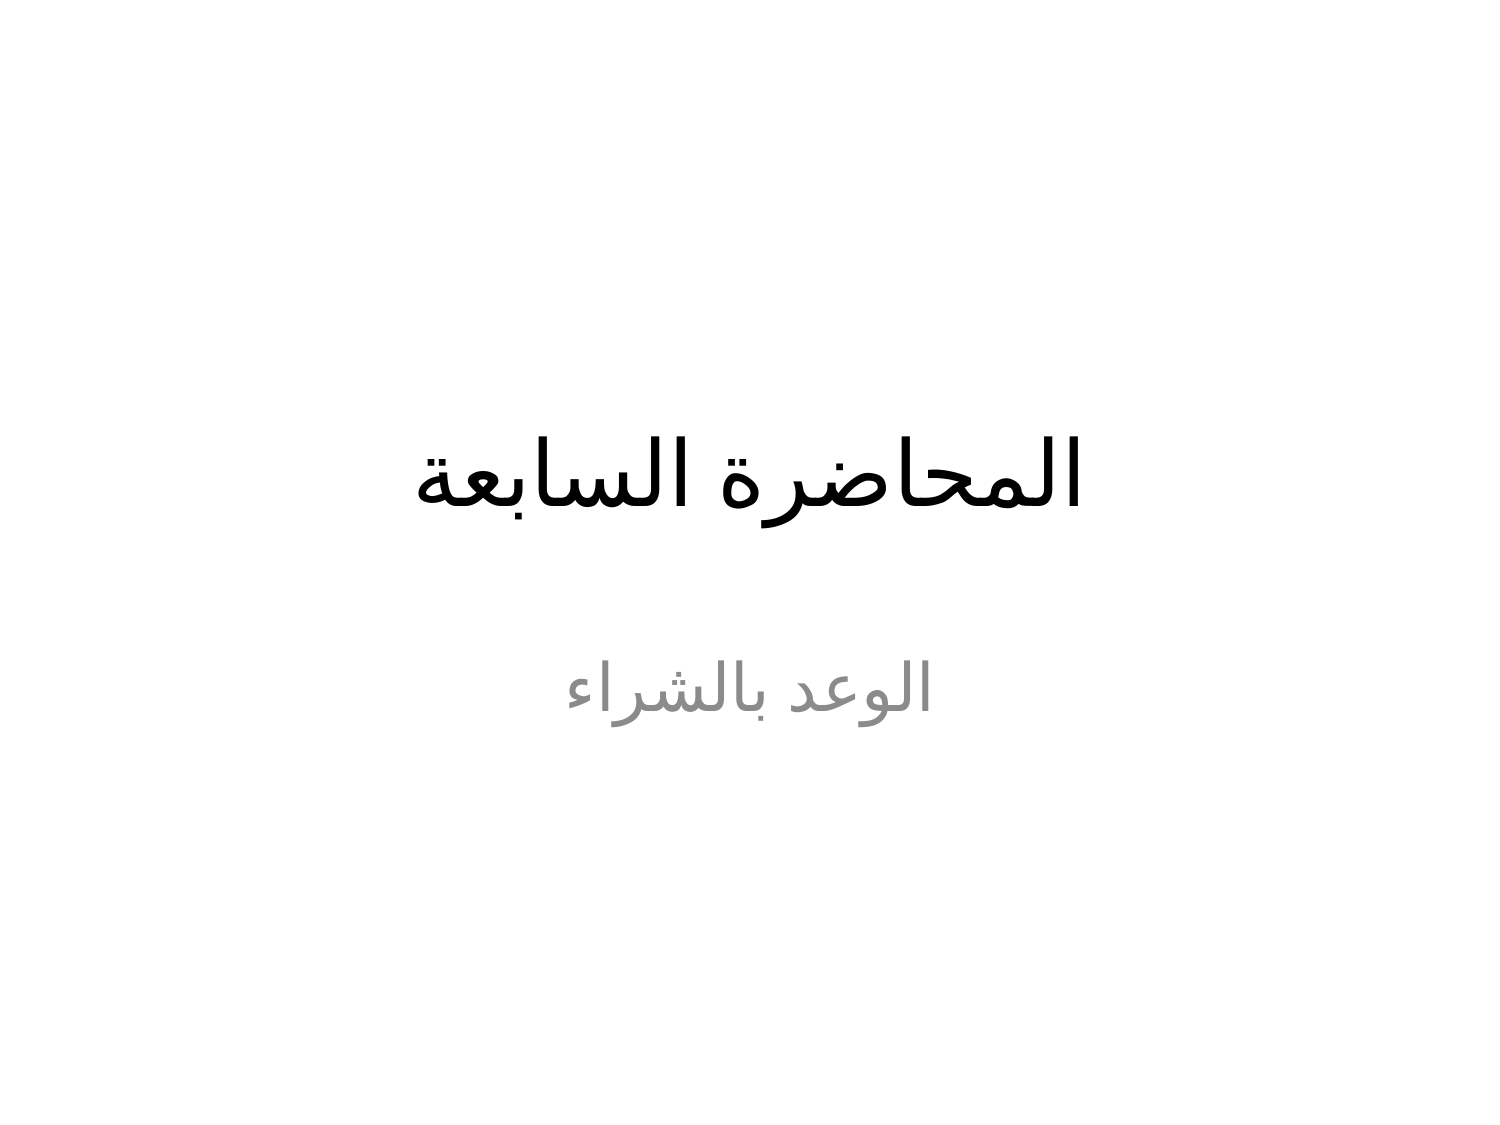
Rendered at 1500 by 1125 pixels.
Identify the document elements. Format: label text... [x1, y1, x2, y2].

subtitle الوعد بالشراء [225, 637, 1275, 925]
title المحاضرة السابعة [112, 349, 1388, 591]
